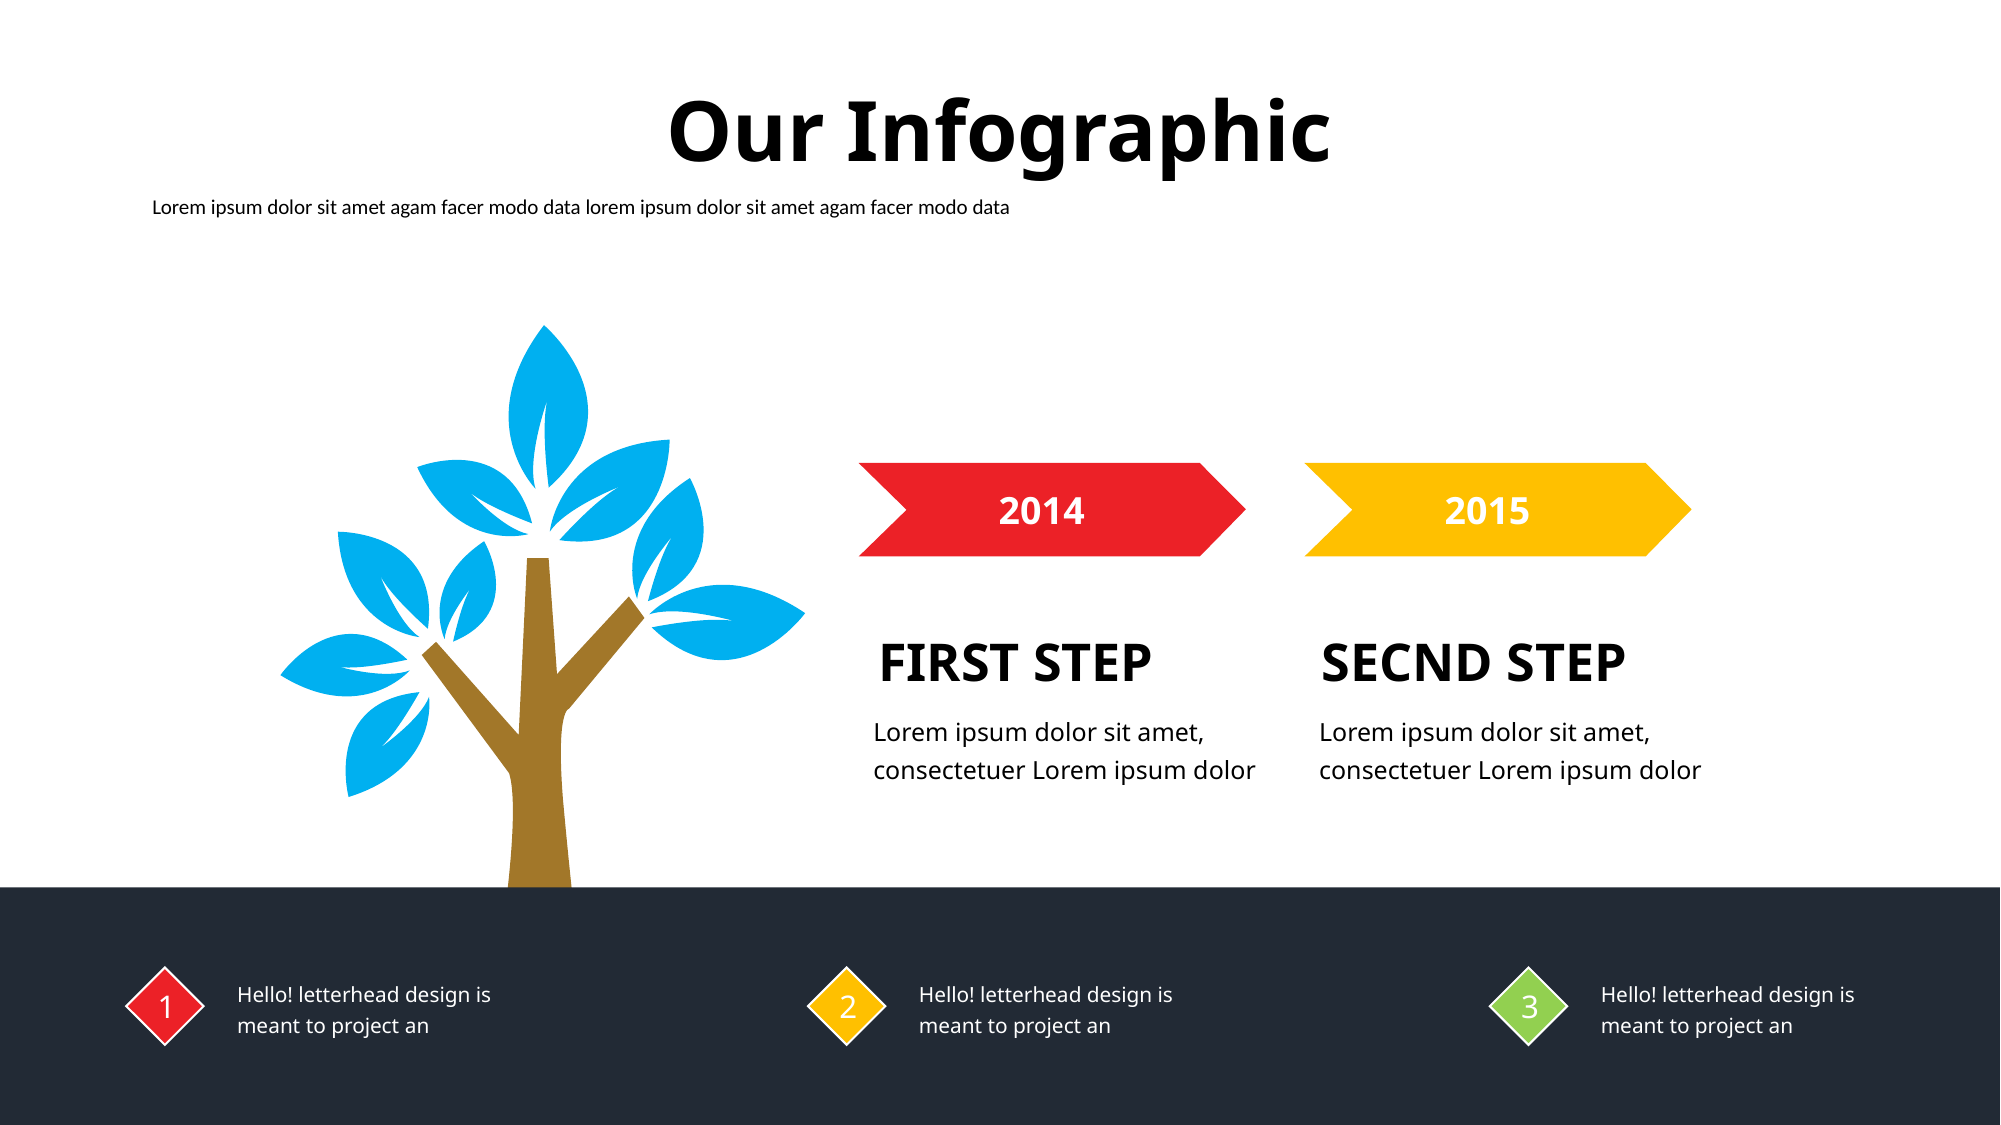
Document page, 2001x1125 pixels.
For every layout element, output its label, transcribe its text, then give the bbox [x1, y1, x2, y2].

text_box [137, 978, 499, 1034]
title Our Infographic [137, 78, 1863, 186]
subtitle Lorem ipsum dolor sit amet agam facer modo data lorem ipsum dolor sit amet agam facer modo data [137, 186, 1863, 227]
text_box SECND STEP [1306, 622, 1642, 700]
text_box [1304, 462, 1692, 557]
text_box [280, 325, 806, 942]
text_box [858, 462, 1246, 557]
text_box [819, 978, 1181, 1034]
text_box Lorem ipsum dolor sit amet, consectetuer Lorem ipsum dolor [858, 701, 1274, 792]
text_box [0, 886, 2000, 1125]
text_box Lorem ipsum dolor sit amet, consectetuer Lorem ipsum dolor [1304, 701, 1720, 792]
text_box FIRST STEP [863, 622, 1169, 700]
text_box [1500, 978, 1863, 1034]
